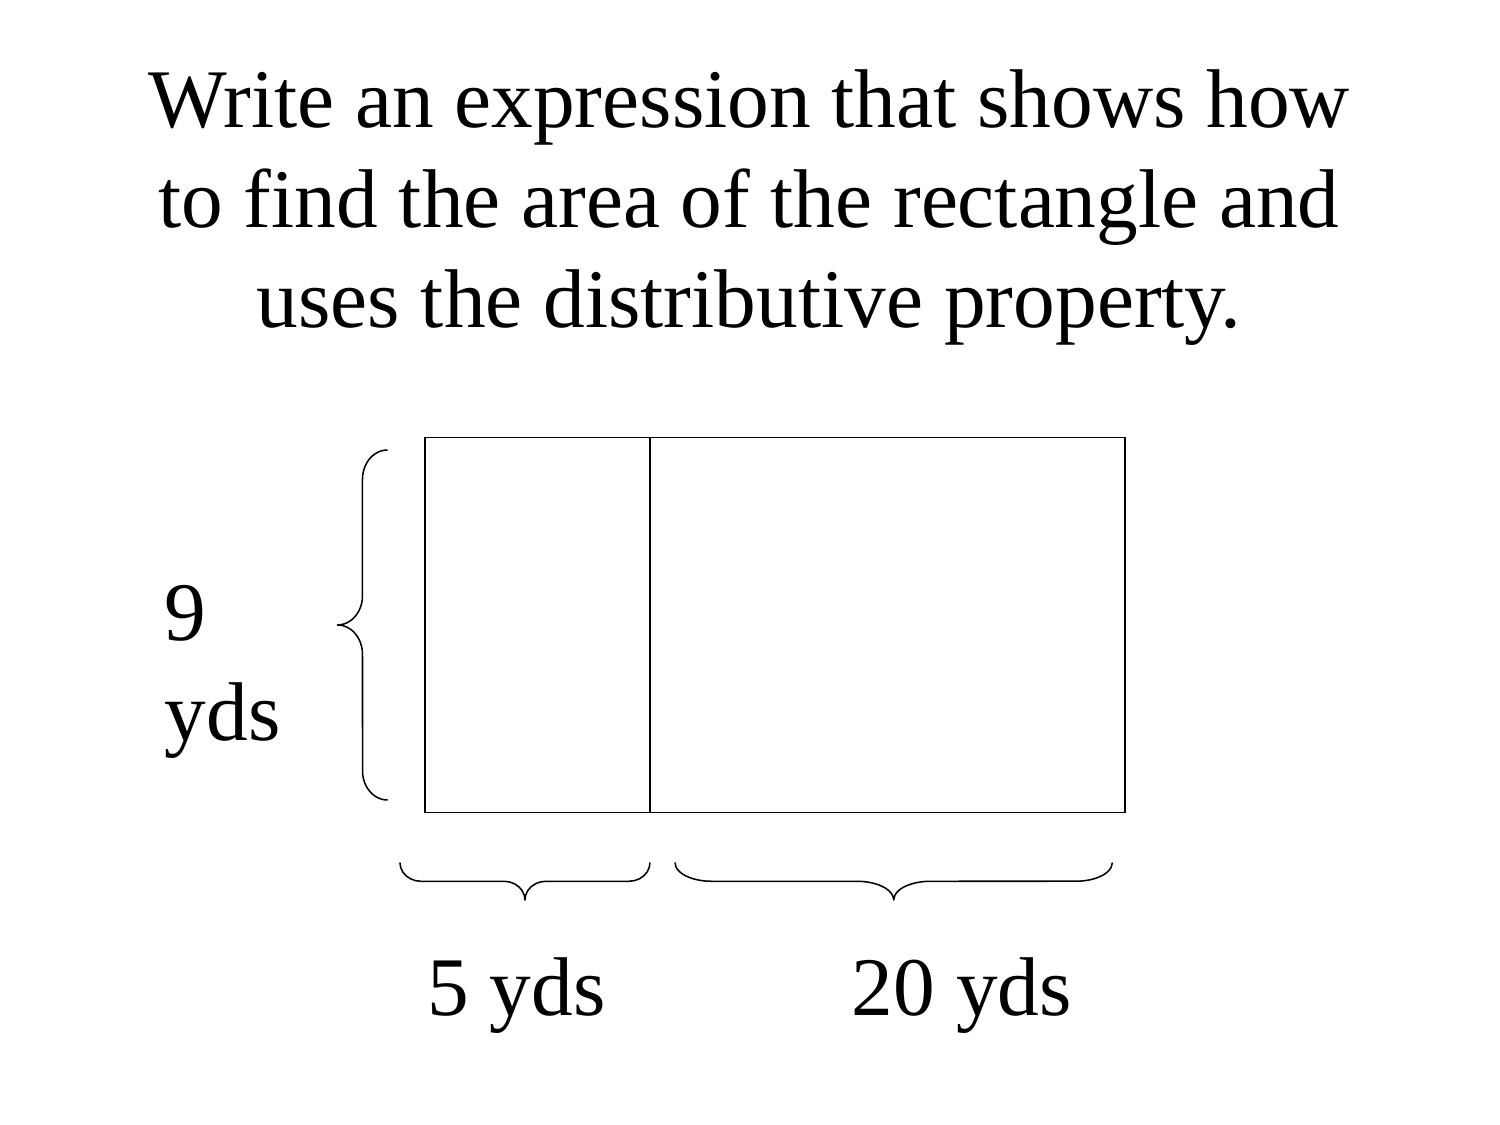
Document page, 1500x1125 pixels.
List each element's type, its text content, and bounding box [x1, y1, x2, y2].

text_box [650, 437, 1125, 813]
text_box [674, 862, 1113, 901]
text_box 20 yds [774, 924, 1238, 1040]
text_box [399, 862, 650, 901]
text_box 5 yds [412, 924, 663, 1040]
title Write an expression that shows how to find the area of the rectangle and uses the distributive property. [112, 99, 1388, 288]
text_box [337, 450, 388, 801]
text_box [424, 437, 650, 813]
text_box 9 yds [150, 549, 338, 765]
